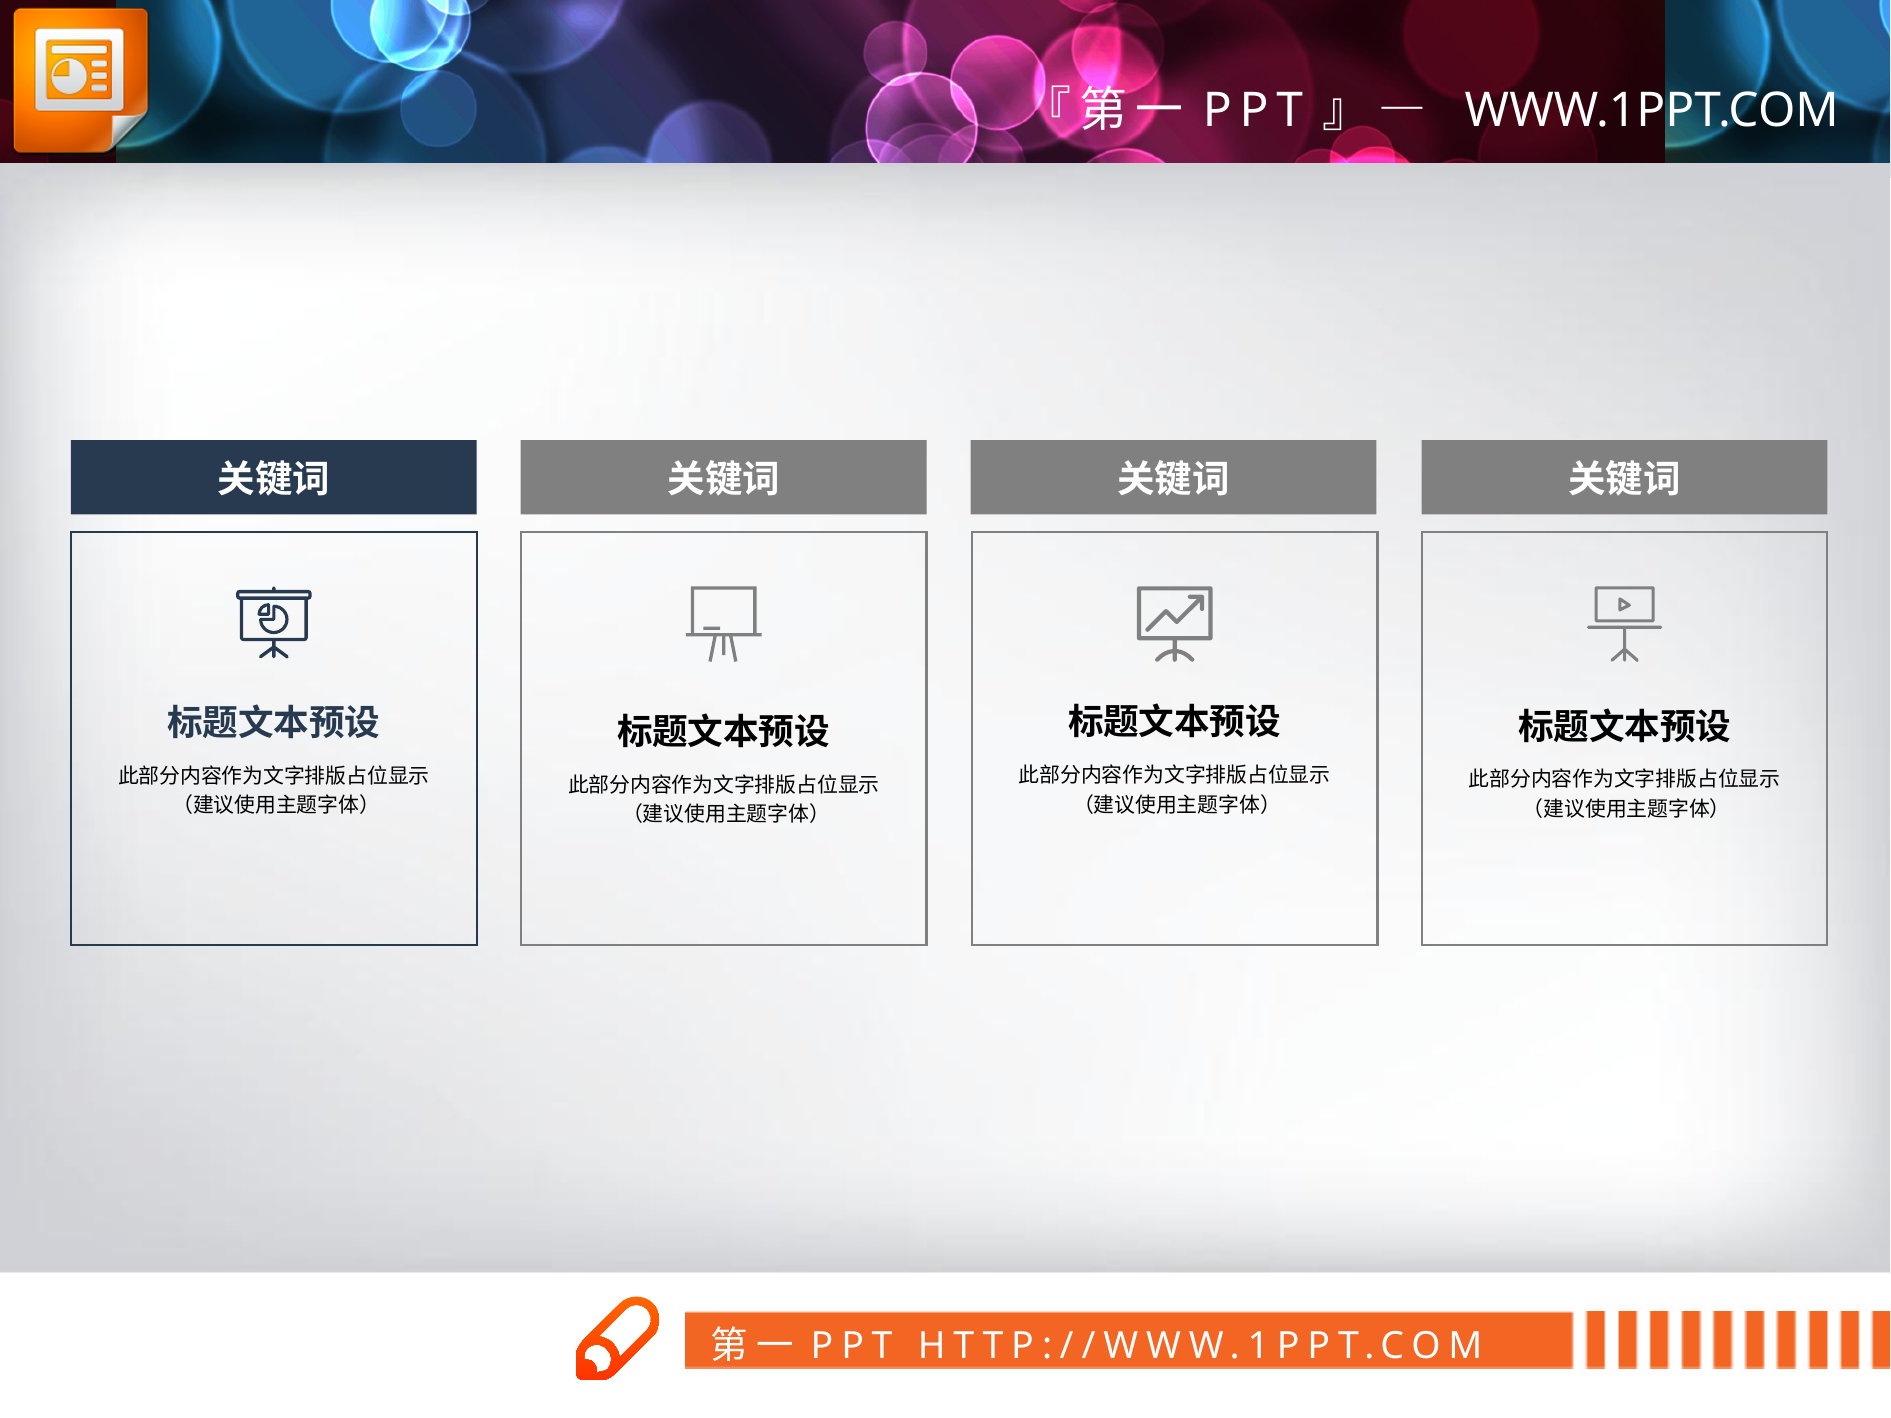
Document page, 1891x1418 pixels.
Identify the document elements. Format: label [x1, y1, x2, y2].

text_box [70, 439, 1828, 946]
picture [0, 0, 1891, 1275]
picture [685, 1311, 1891, 1369]
